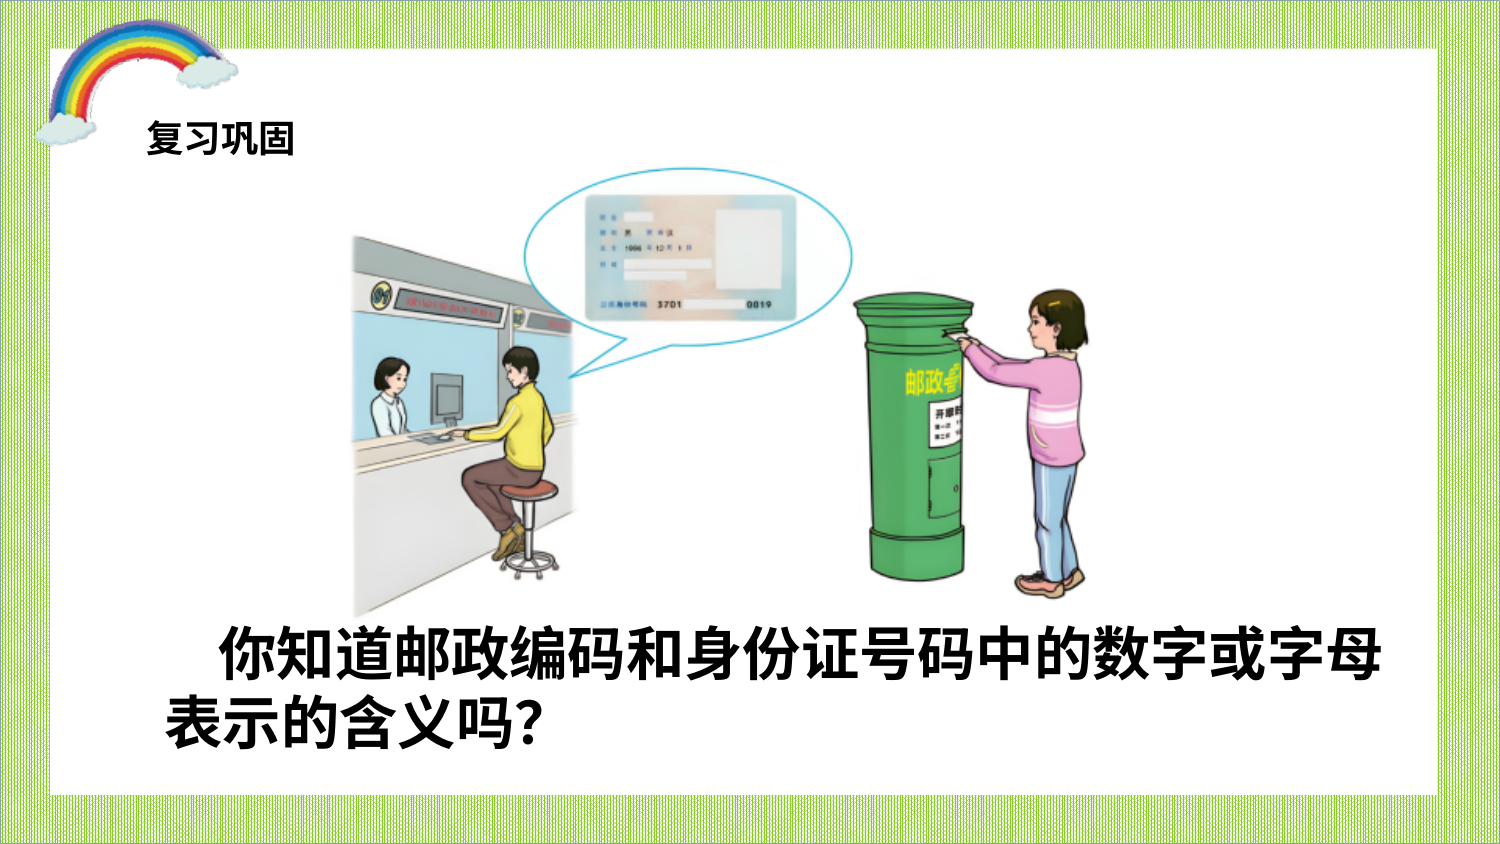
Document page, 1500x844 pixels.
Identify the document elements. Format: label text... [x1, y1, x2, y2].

picture [326, 159, 1110, 624]
picture [18, 5, 244, 149]
text_box 复习巩固 [131, 108, 357, 168]
text_box 你知道邮政编码和身份证号码中的数字或字母表示的含义吗？ [150, 609, 1457, 764]
